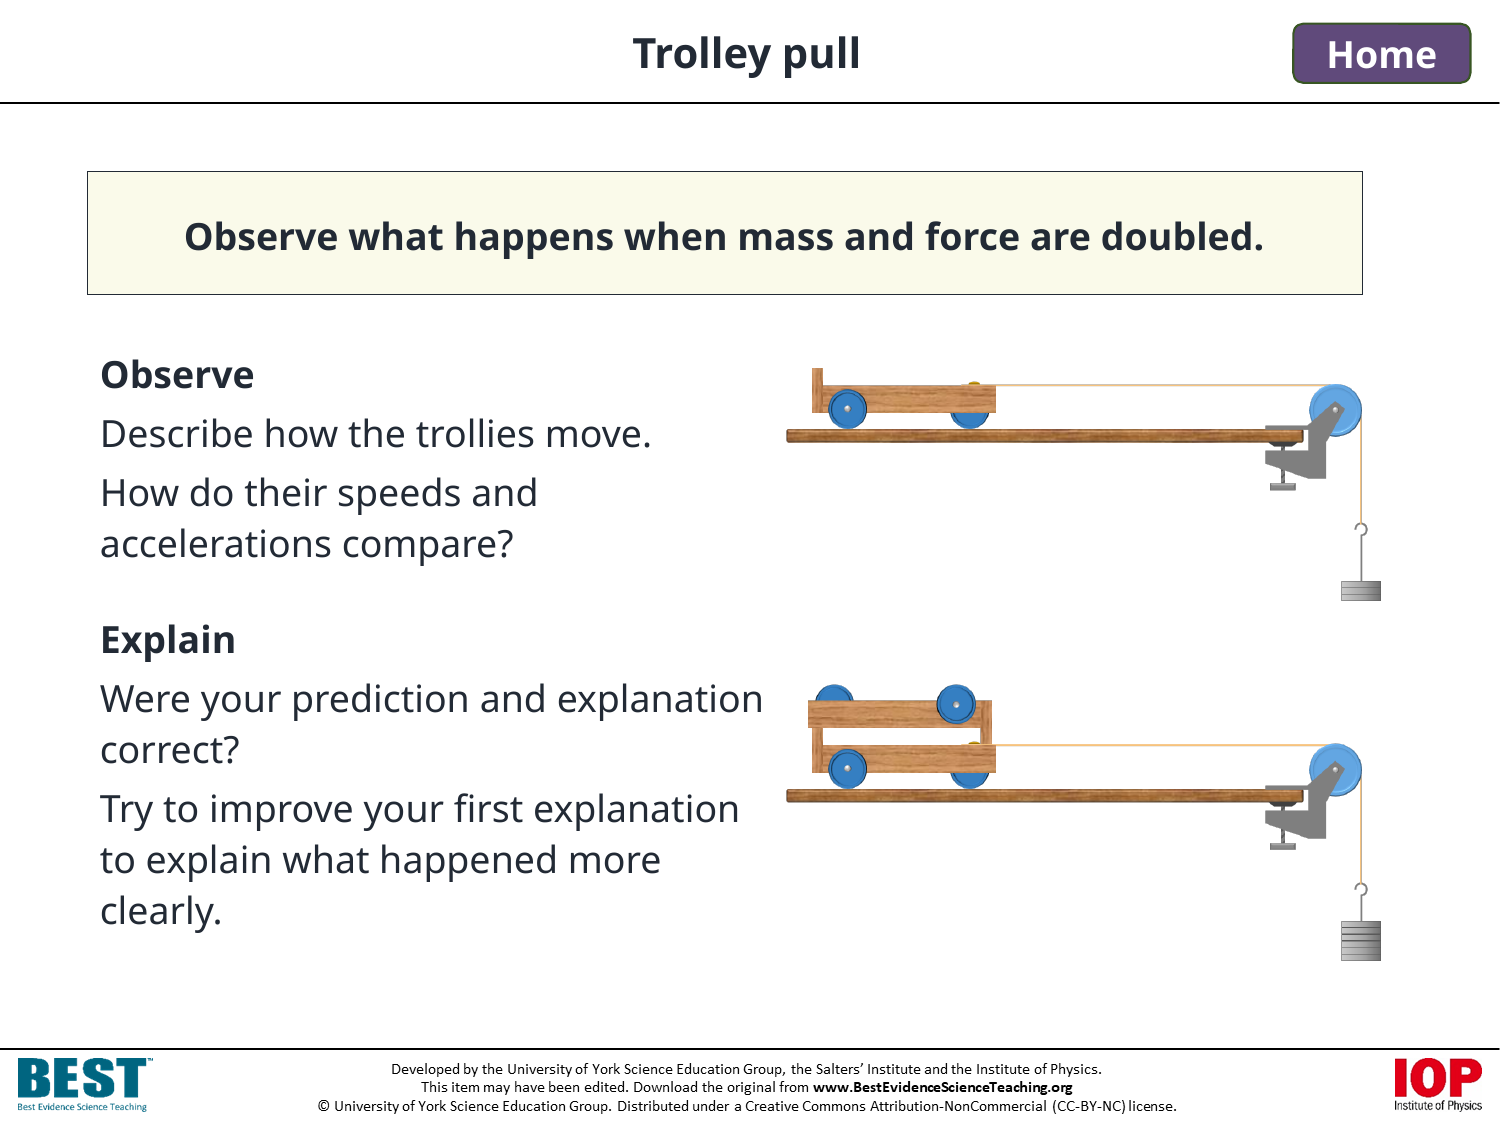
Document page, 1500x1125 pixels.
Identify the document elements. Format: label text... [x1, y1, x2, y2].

text_box Trolley pull [23, 4, 1471, 99]
text_box Home [1292, 22, 1472, 84]
picture [0, 102, 1500, 1125]
